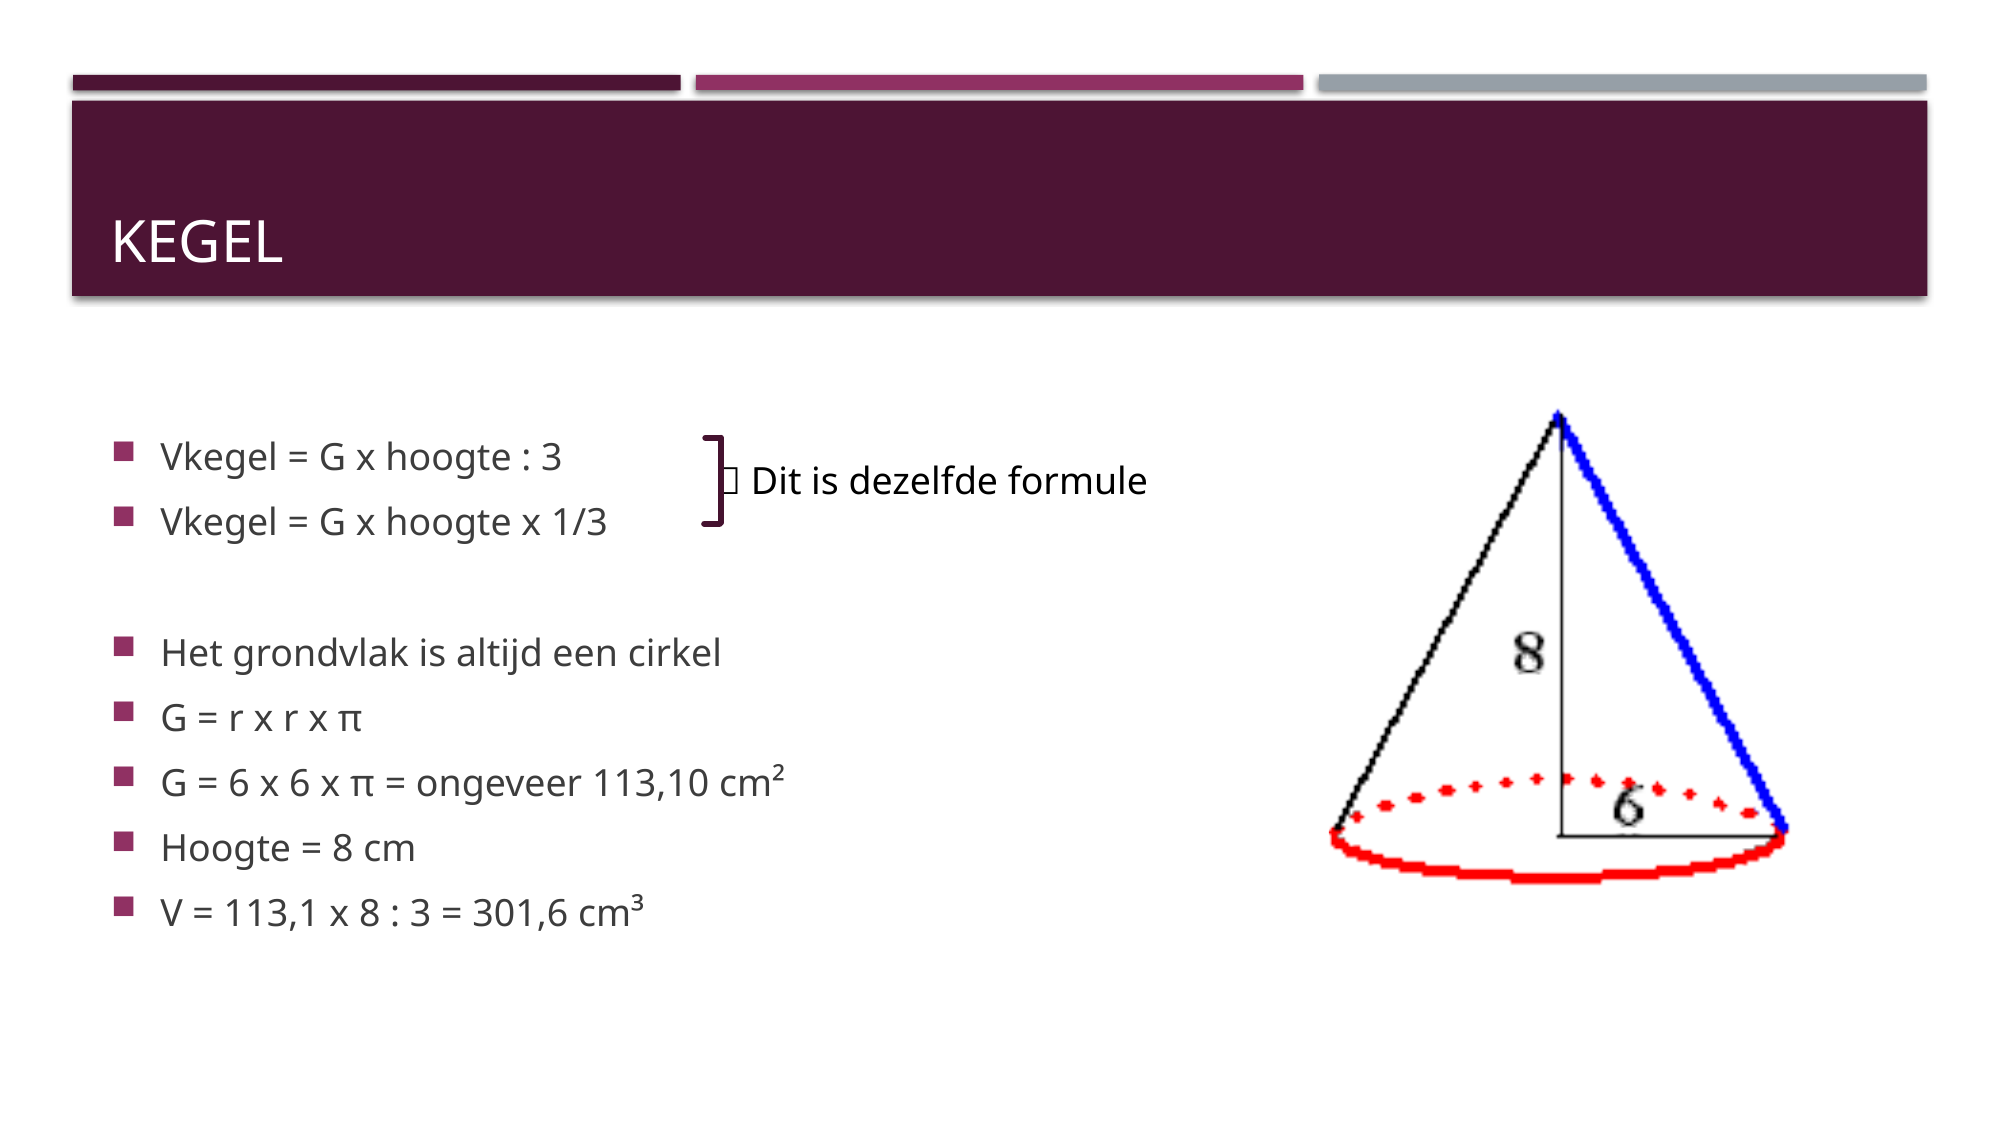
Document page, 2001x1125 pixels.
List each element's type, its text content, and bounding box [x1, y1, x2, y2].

picture [1328, 330, 1884, 962]
title Kegel [95, 115, 1905, 282]
list Vkegel = G x hoogte : 3 Vkegel = G x hoogte x 1/3 Het grondvlak is altijd een cirkel G = r x r x π G = 6 x 6 x π = ongeveer 113,10 cm² Hoogte = 8 cm V = 113,1 x 8 : 3 = 301,6 cm³ [95, 357, 1905, 1075]
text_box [703, 437, 1177, 525]
